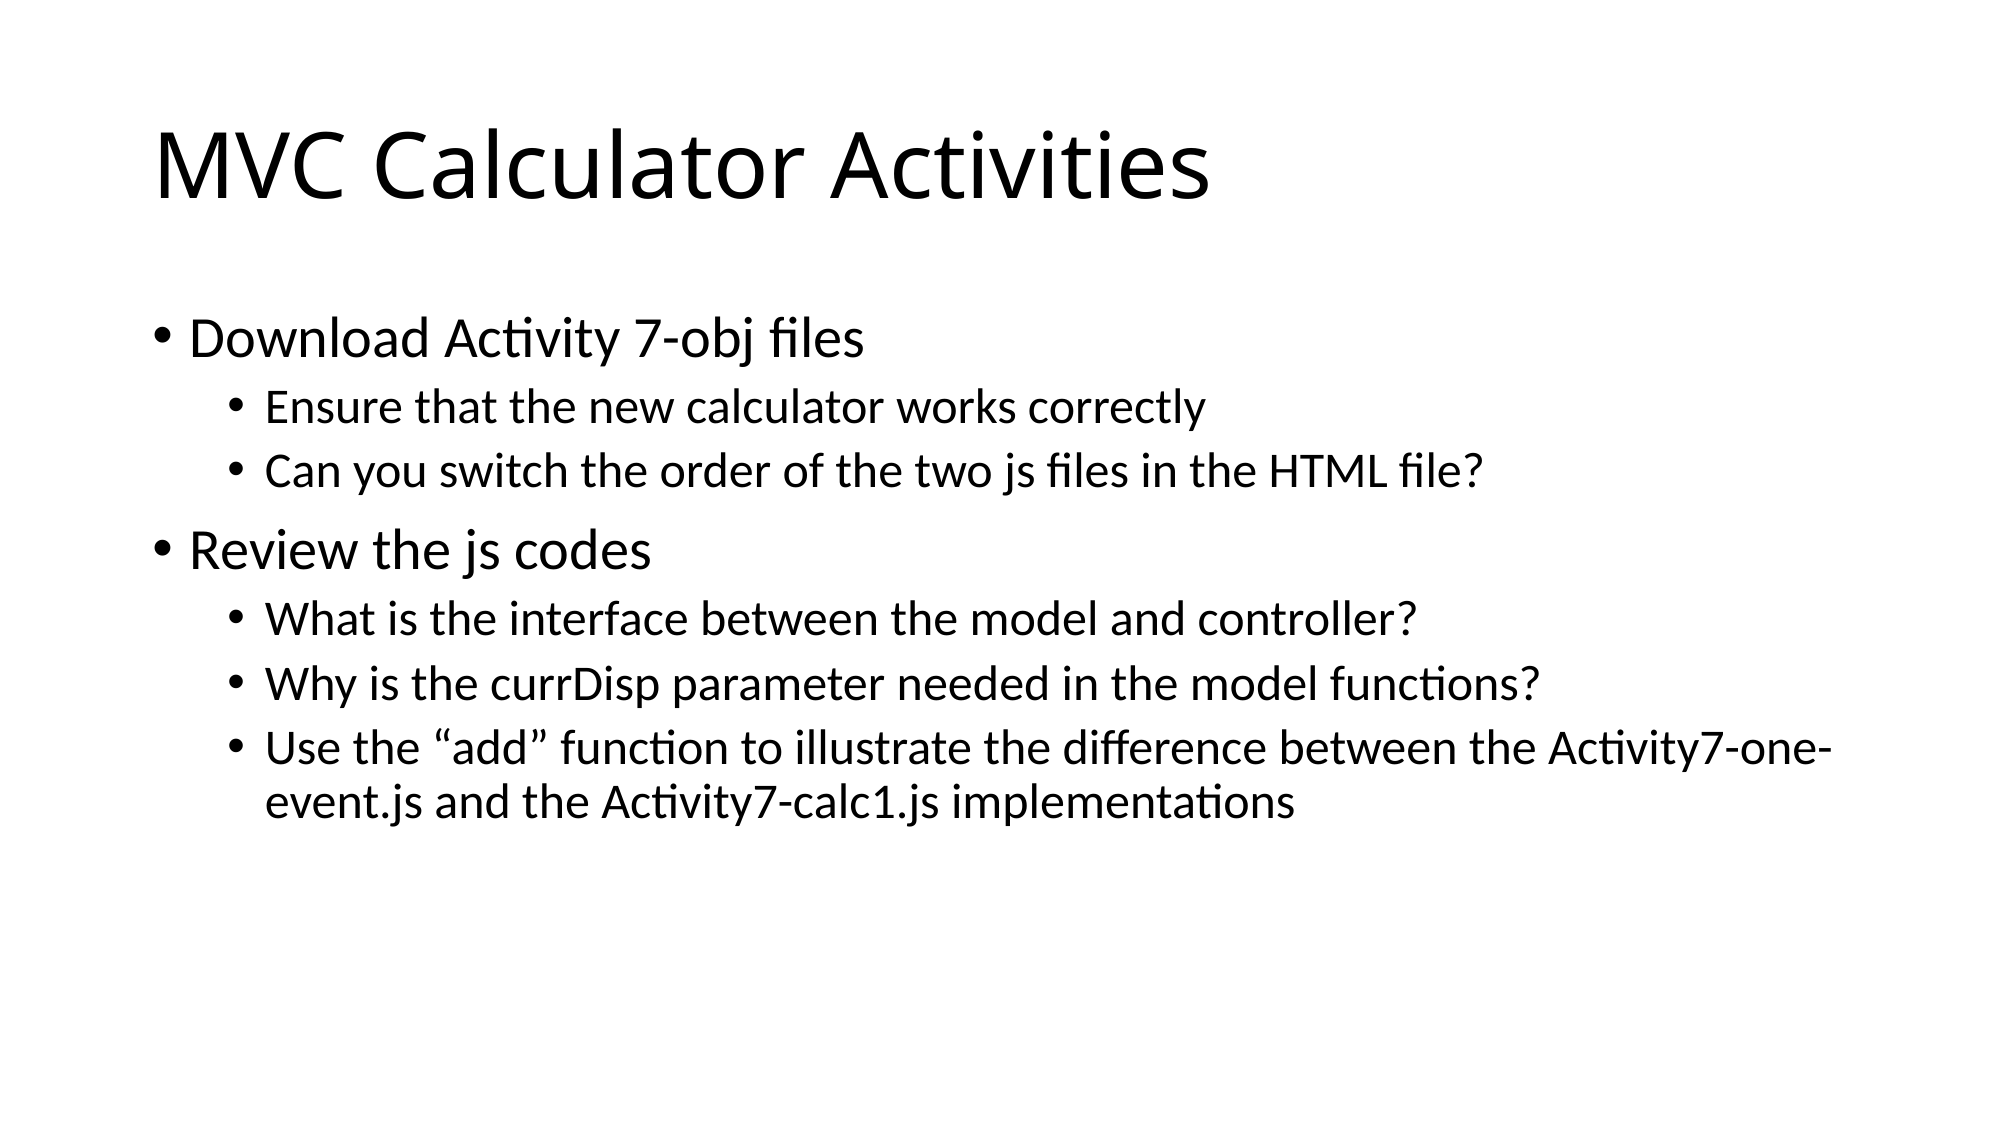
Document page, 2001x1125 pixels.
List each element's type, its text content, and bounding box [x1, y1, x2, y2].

title MVC Calculator Activities [137, 59, 1863, 278]
list Download Activity 7-obj files Ensure that the new calculator works correctly Can you switch the order of the two js files in the HTML file? Review the js codes What is the interface between the model and controller? Why is the currDisp parameter needed in the model functions? Use the “add” function to illustrate the difference between the Activity7-one-event.js and the Activity7-calc1.js implementations [137, 299, 1863, 1014]
